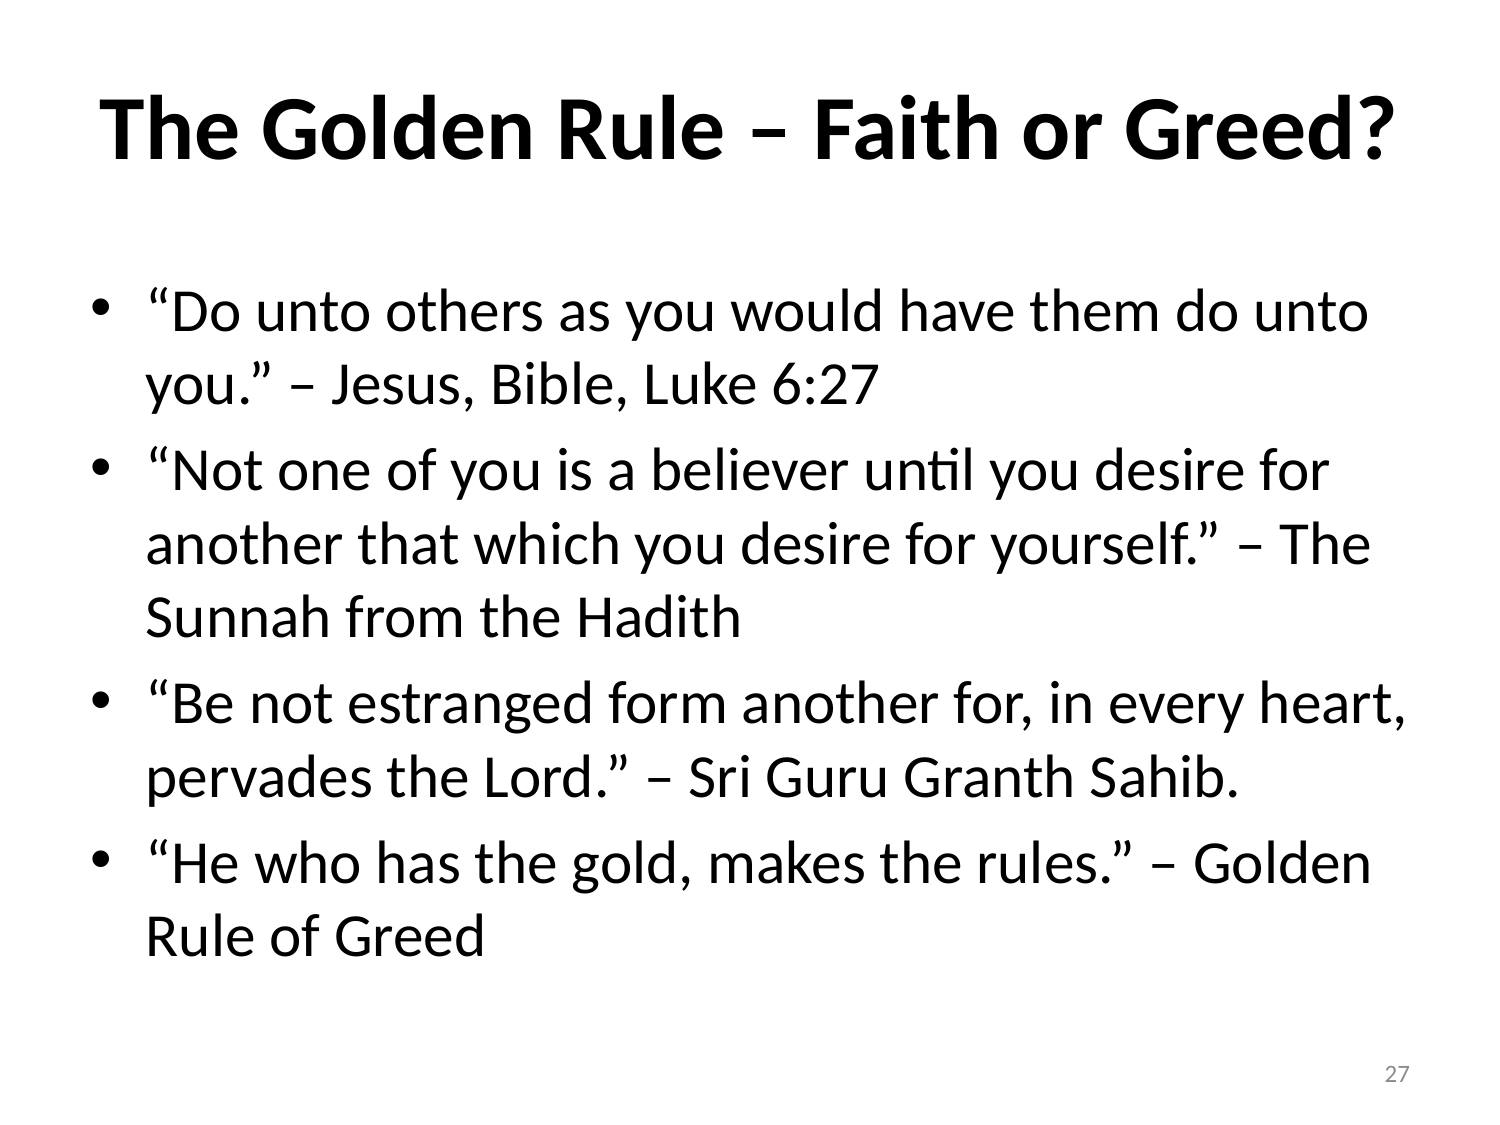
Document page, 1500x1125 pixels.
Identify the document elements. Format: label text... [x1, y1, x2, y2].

list “Do unto others as you would have them do unto you.” – Jesus, Bible, Luke 6:27 “Not one of you is a believer until you desire for another that which you desire for yourself.” – The Sunnah from the Hadith “Be not estranged form another for, in every heart, pervades the Lord.” – Sri Guru Granth Sahib. “He who has the gold, makes the rules.” – Golden Rule of Greed [75, 262, 1425, 1005]
slide_number 27 [1074, 1042, 1425, 1103]
title The Golden Rule – Faith or Greed? [37, 45, 1463, 200]
